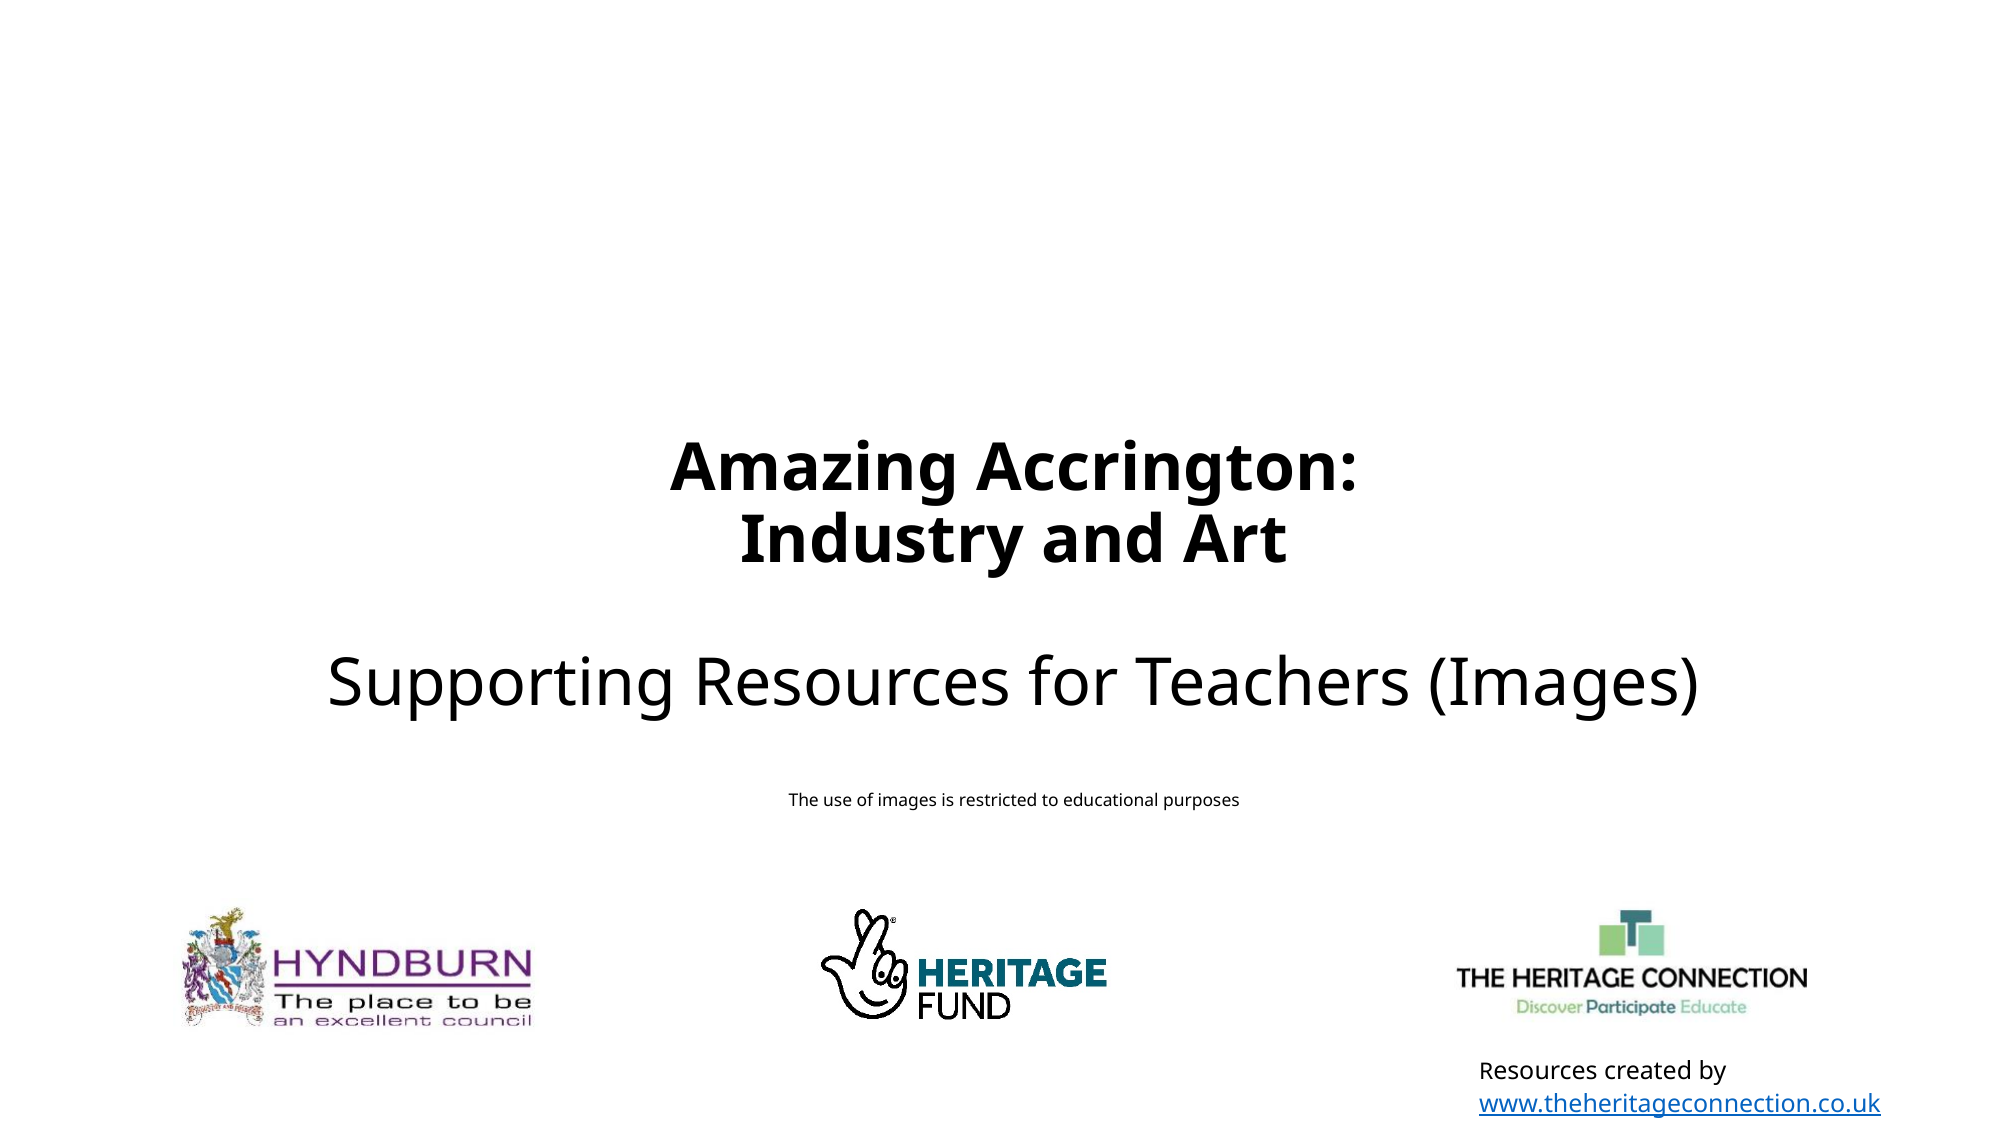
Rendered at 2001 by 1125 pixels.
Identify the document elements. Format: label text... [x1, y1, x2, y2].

picture [804, 893, 1173, 1035]
text_box Resources created by www.theheritageconnection.co.uk [1464, 1045, 2000, 1125]
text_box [173, 877, 1827, 1051]
title Amazing Accrington: Industry and Art Supporting Resources for Teachers (Images) The use of images is restricted to educational purposes [202, 426, 1827, 818]
